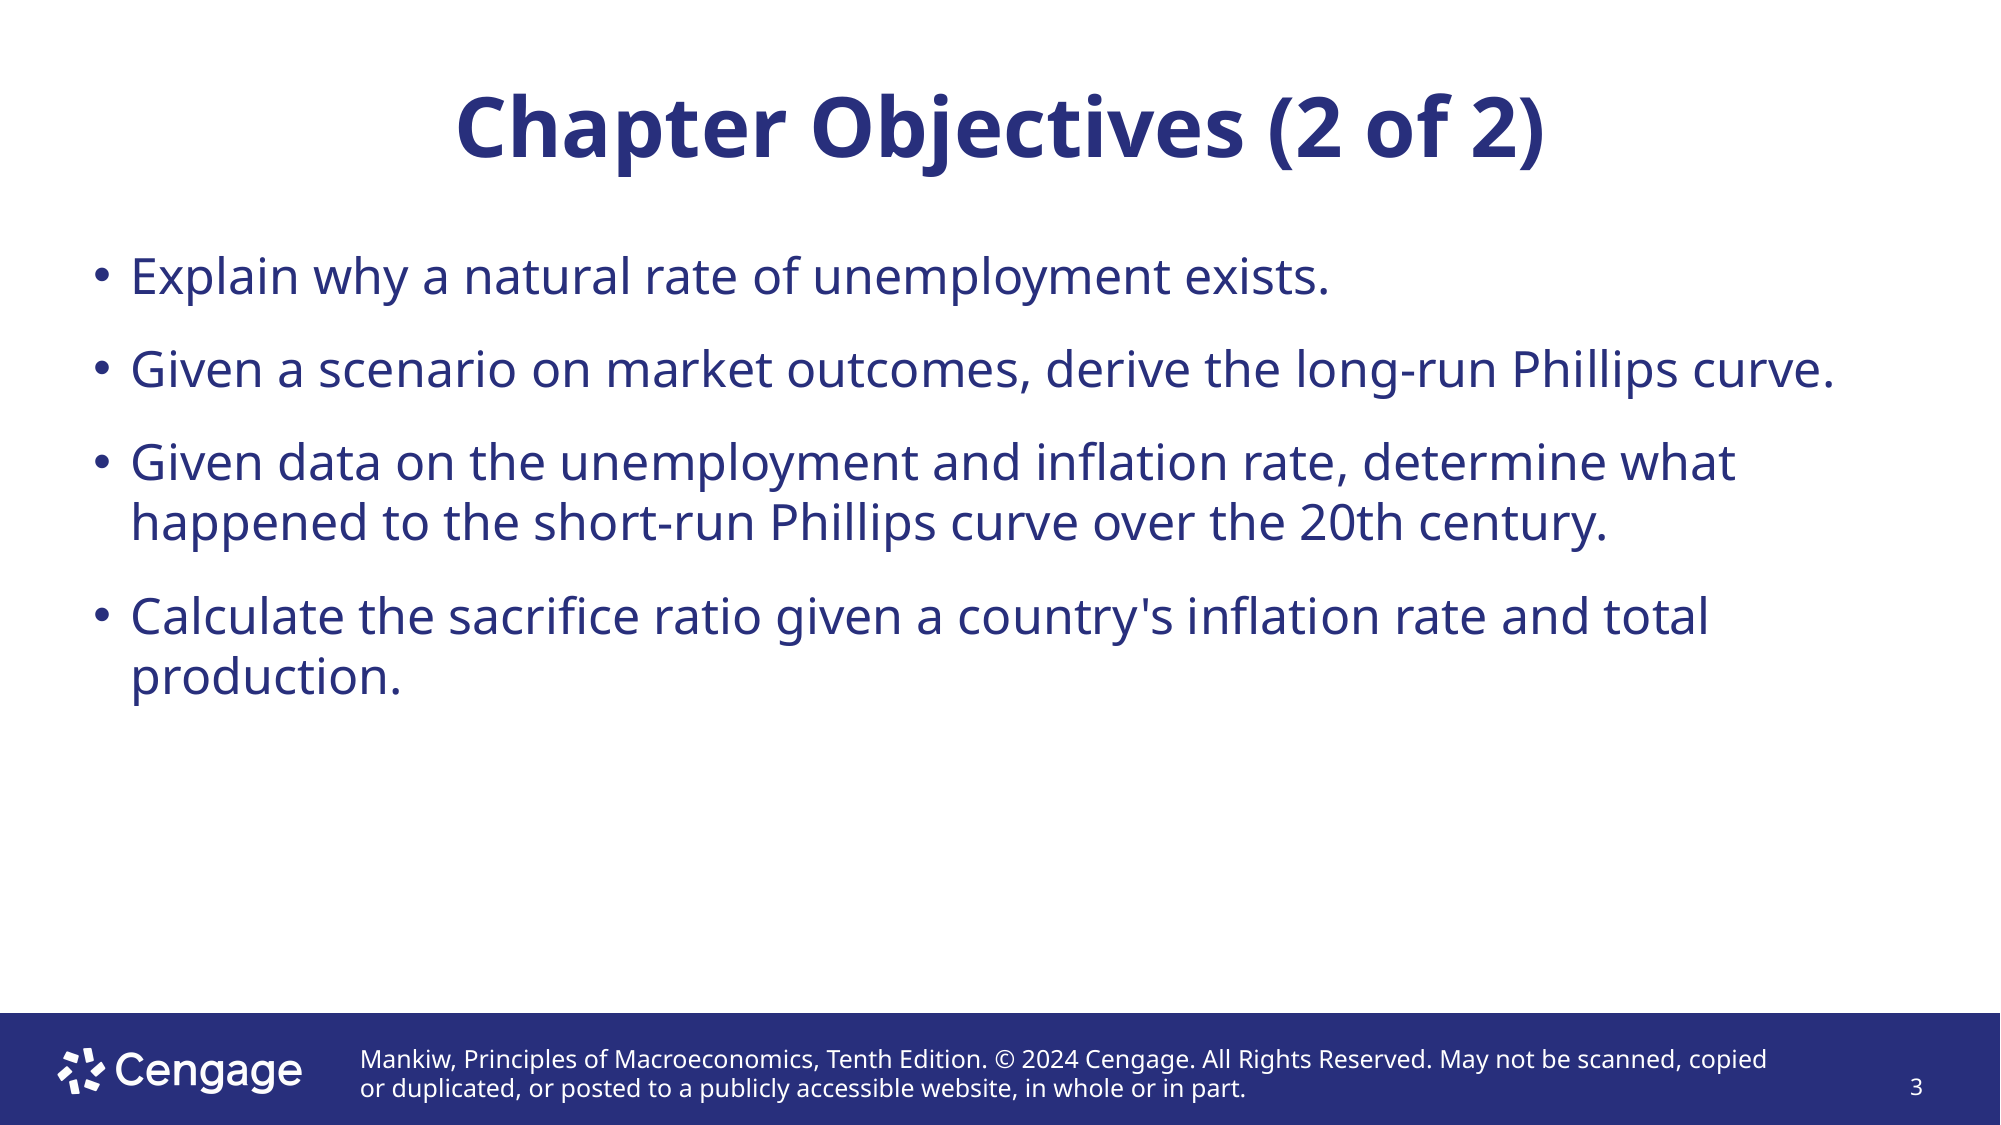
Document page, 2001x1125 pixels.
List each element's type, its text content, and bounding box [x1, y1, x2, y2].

picture [30, 1020, 329, 1122]
title Chapter Objectives (2 of 2) [78, 77, 1923, 236]
list Explain why a natural rate of unemployment exists. Given a scenario on market outcomes, derive the long-run Phillips curve. Given data on the unemployment and inflation rate, determine what happened to the short-run Phillips curve over the 20th century. Calculate the sacrifice ratio given a country's inflation rate and total production. [78, 236, 1923, 977]
